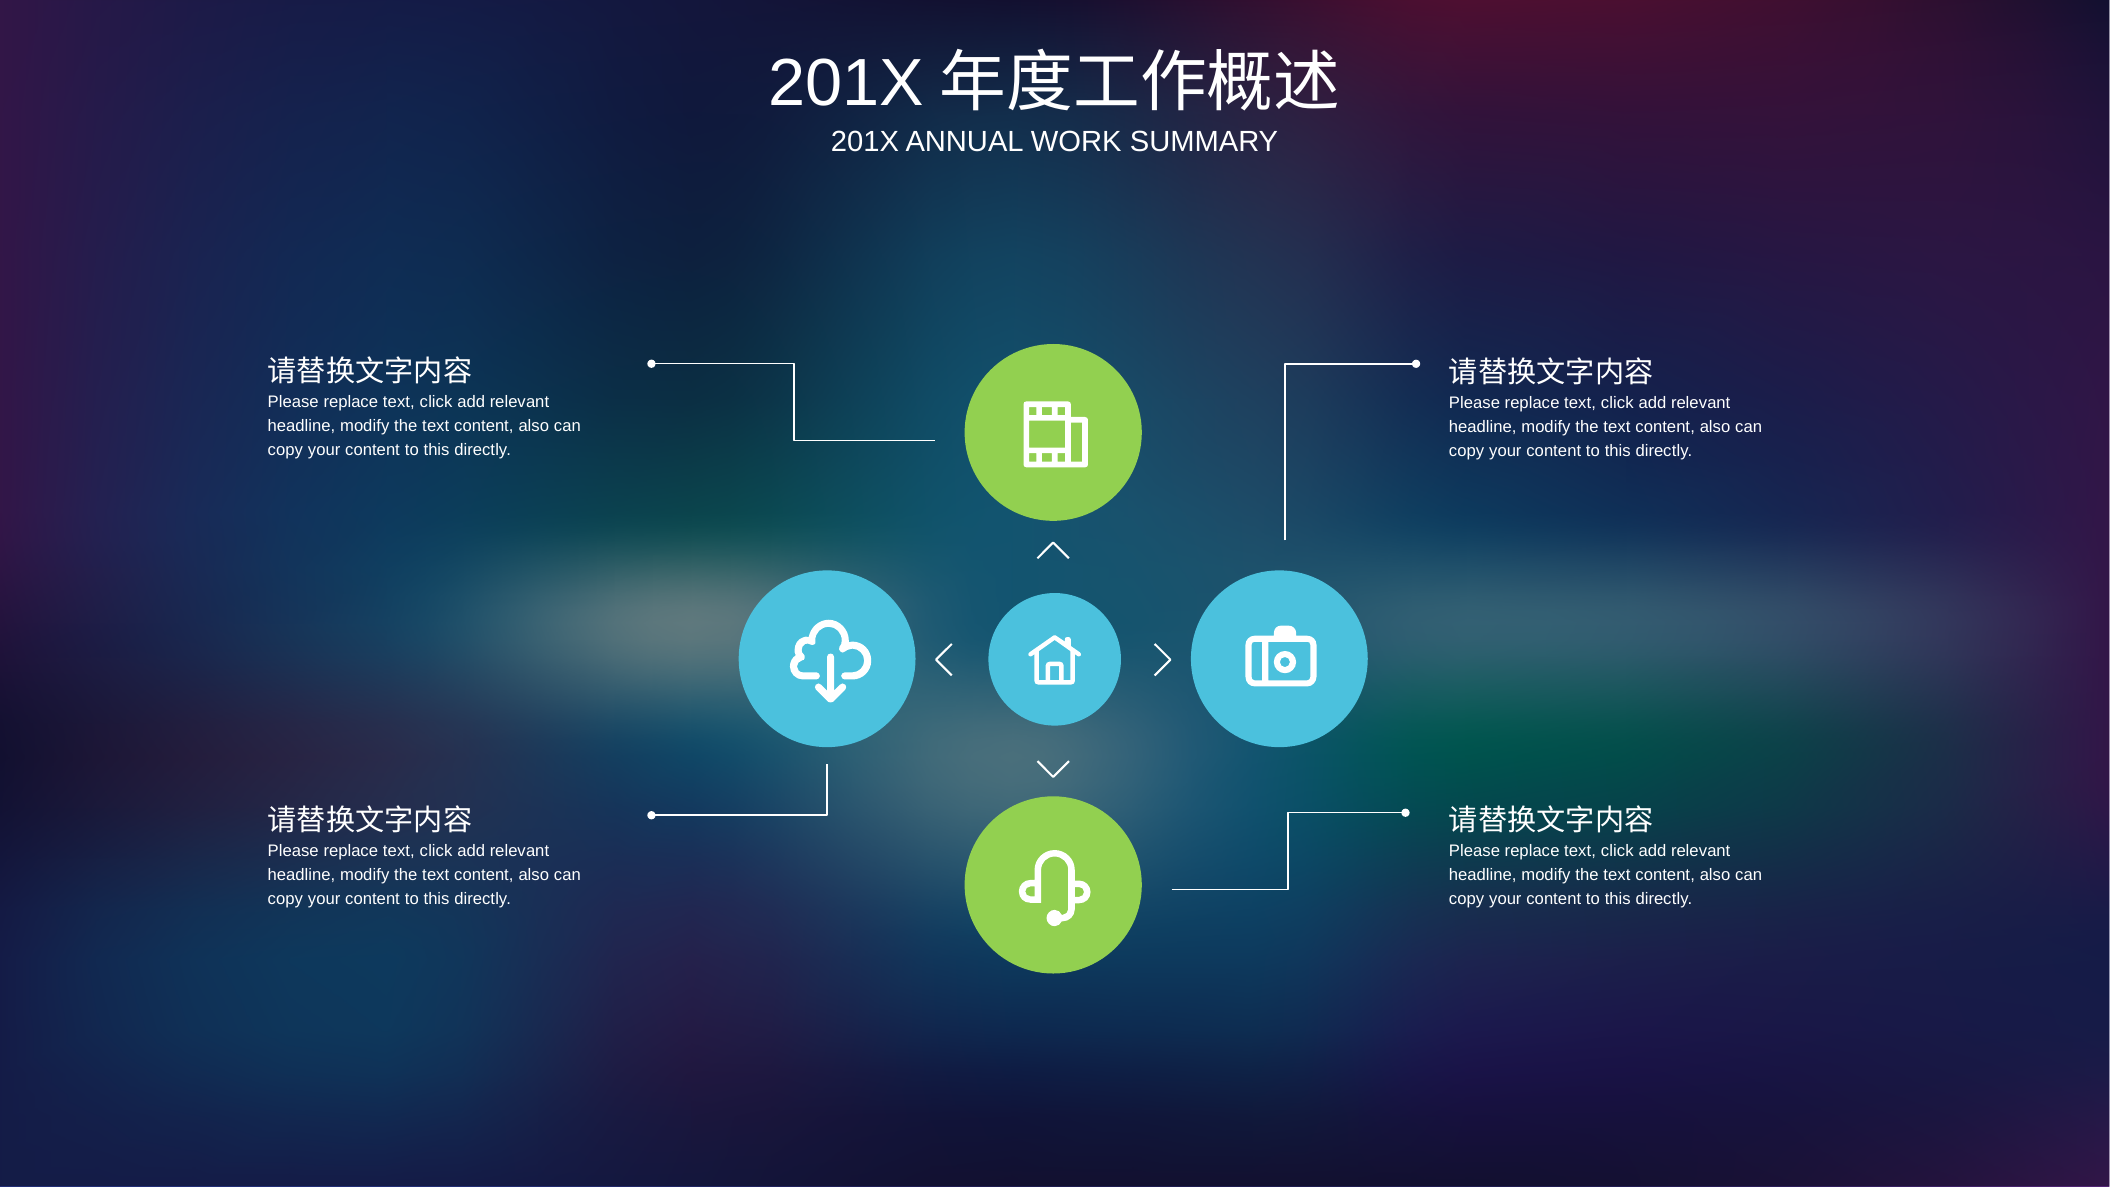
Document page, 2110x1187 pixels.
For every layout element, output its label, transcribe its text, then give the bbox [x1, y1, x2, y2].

text_box [1284, 359, 1421, 541]
text_box [647, 359, 935, 442]
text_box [789, 619, 872, 703]
text_box [964, 343, 1142, 521]
text_box [1037, 542, 1069, 559]
text_box 请替换文字内容 Please replace text, click add relevant headline, modify the text content, also can copy your content to this directly. [1449, 346, 1798, 460]
text_box [738, 570, 916, 748]
text_box 201X ANNUAL WORK SUMMARY [824, 122, 1285, 158]
text_box 请替换文字内容 Please replace text, click add relevant headline, modify the text content, also can copy your content to this directly. [267, 794, 617, 908]
text_box [1018, 850, 1091, 927]
text_box [1171, 808, 1410, 891]
text_box [1037, 761, 1069, 777]
text_box 请替换文字内容 Please replace text, click add relevant headline, modify the text content, also can copy your content to this directly. [267, 345, 617, 460]
text_box [988, 593, 1121, 726]
picture [0, 0, 2110, 1187]
text_box 请替换文字内容 Please replace text, click add relevant headline, modify the text content, also can copy your content to this directly. [1449, 794, 1798, 908]
text_box [1154, 643, 1171, 676]
text_box [1028, 635, 1081, 685]
text_box [1023, 401, 1088, 468]
text_box [647, 764, 828, 820]
text_box [964, 796, 1142, 974]
text_box [1190, 570, 1368, 748]
text_box [936, 643, 952, 676]
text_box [1245, 625, 1317, 687]
text_box 201X年度工作概述 [730, 38, 1379, 119]
